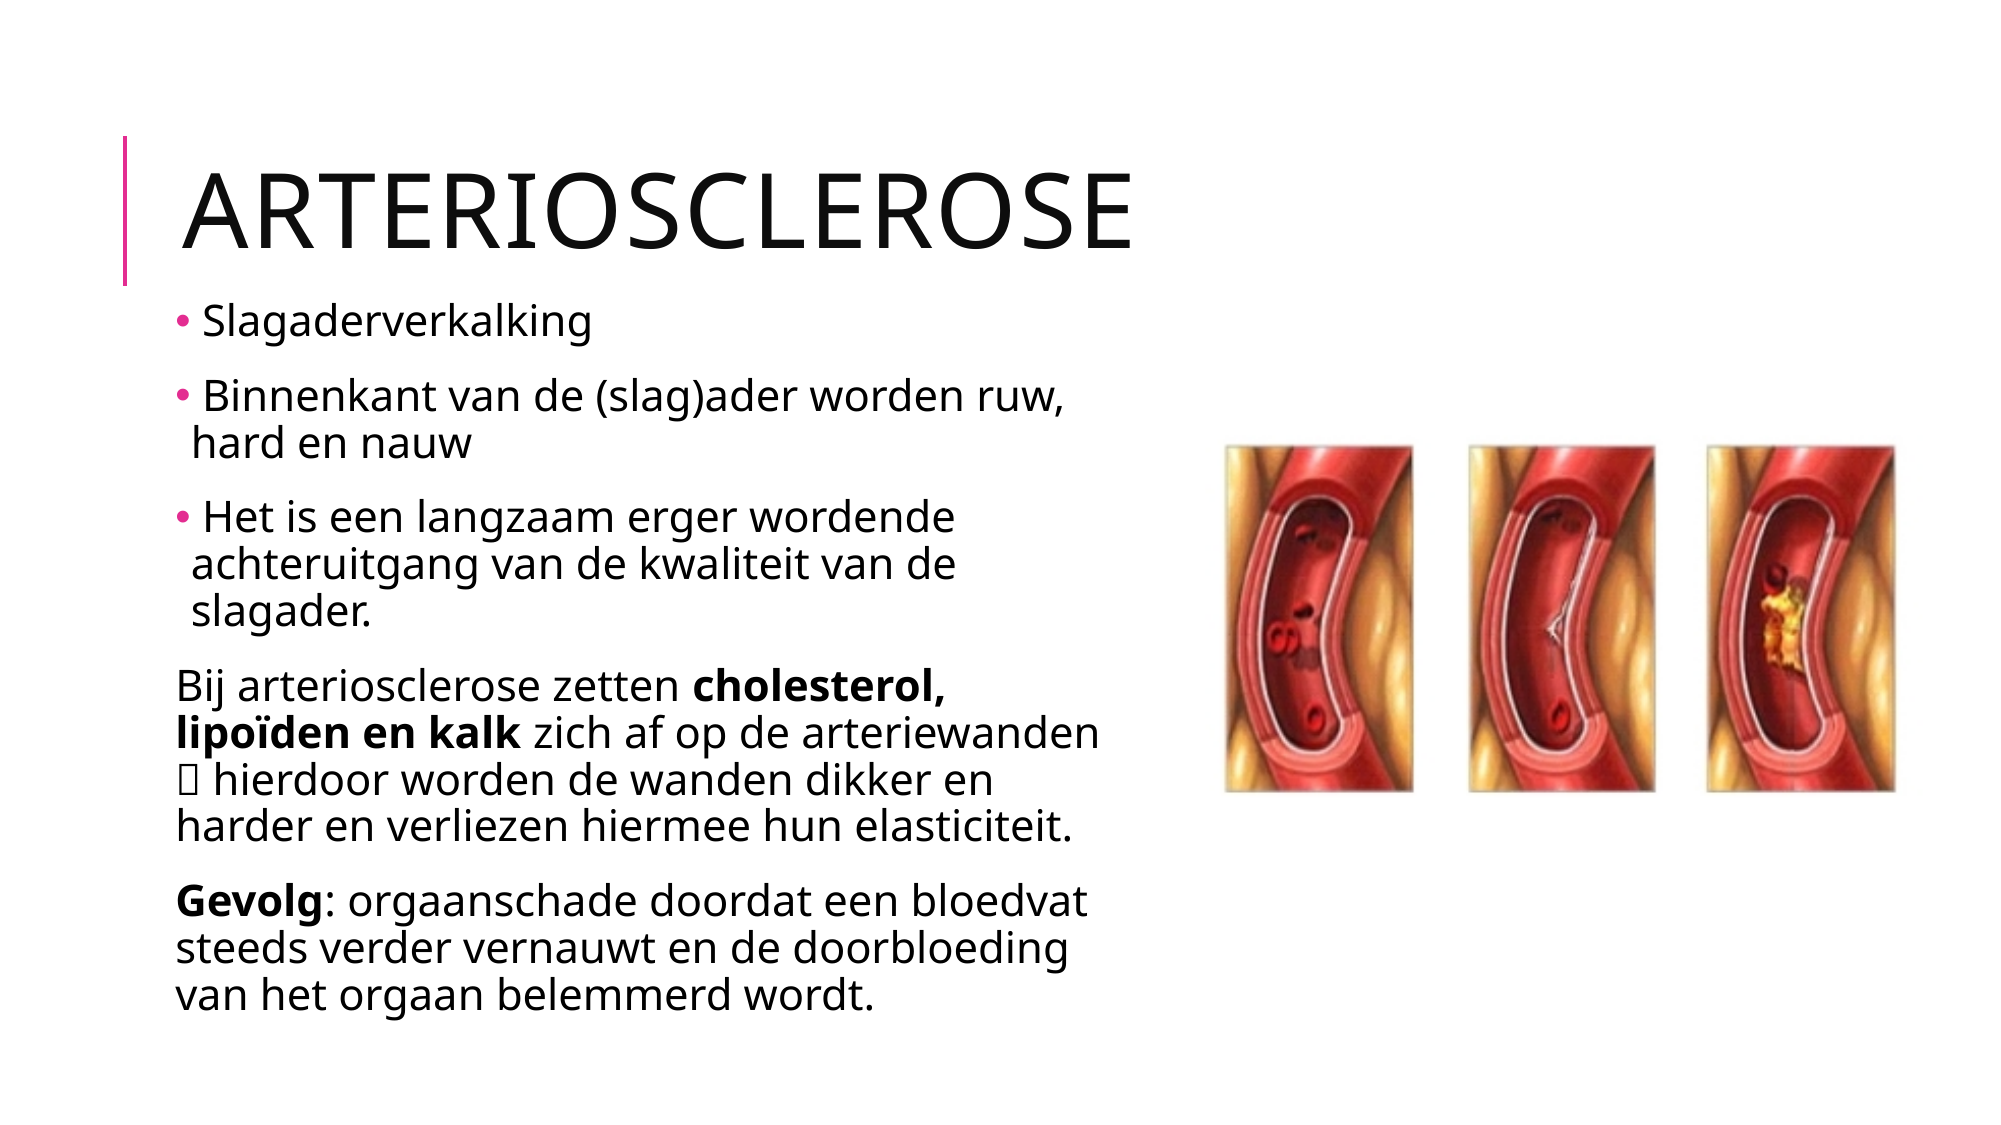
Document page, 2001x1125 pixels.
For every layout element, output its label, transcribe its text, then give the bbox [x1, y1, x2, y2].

title arteriosclerose [168, 96, 1763, 342]
picture [1174, 404, 1929, 848]
list Slagaderverkalking Binnenkant van de (slag)ader worden ruw, hard en nauw Het is een langzaam erger wordende achteruitgang van de kwaliteit van de slagader. Bij arteriosclerose zetten cholesterol, lipoïden en kalk zich af op de arteriewanden  hierdoor worden de wanden dikker en harder en verliezen hiermee hun elasticiteit. Gevolg: orgaanschade doordat een bloedvat steeds verder vernauwt en de doorbloeding van het orgaan belemmerd wordt. [168, 291, 1123, 1035]
